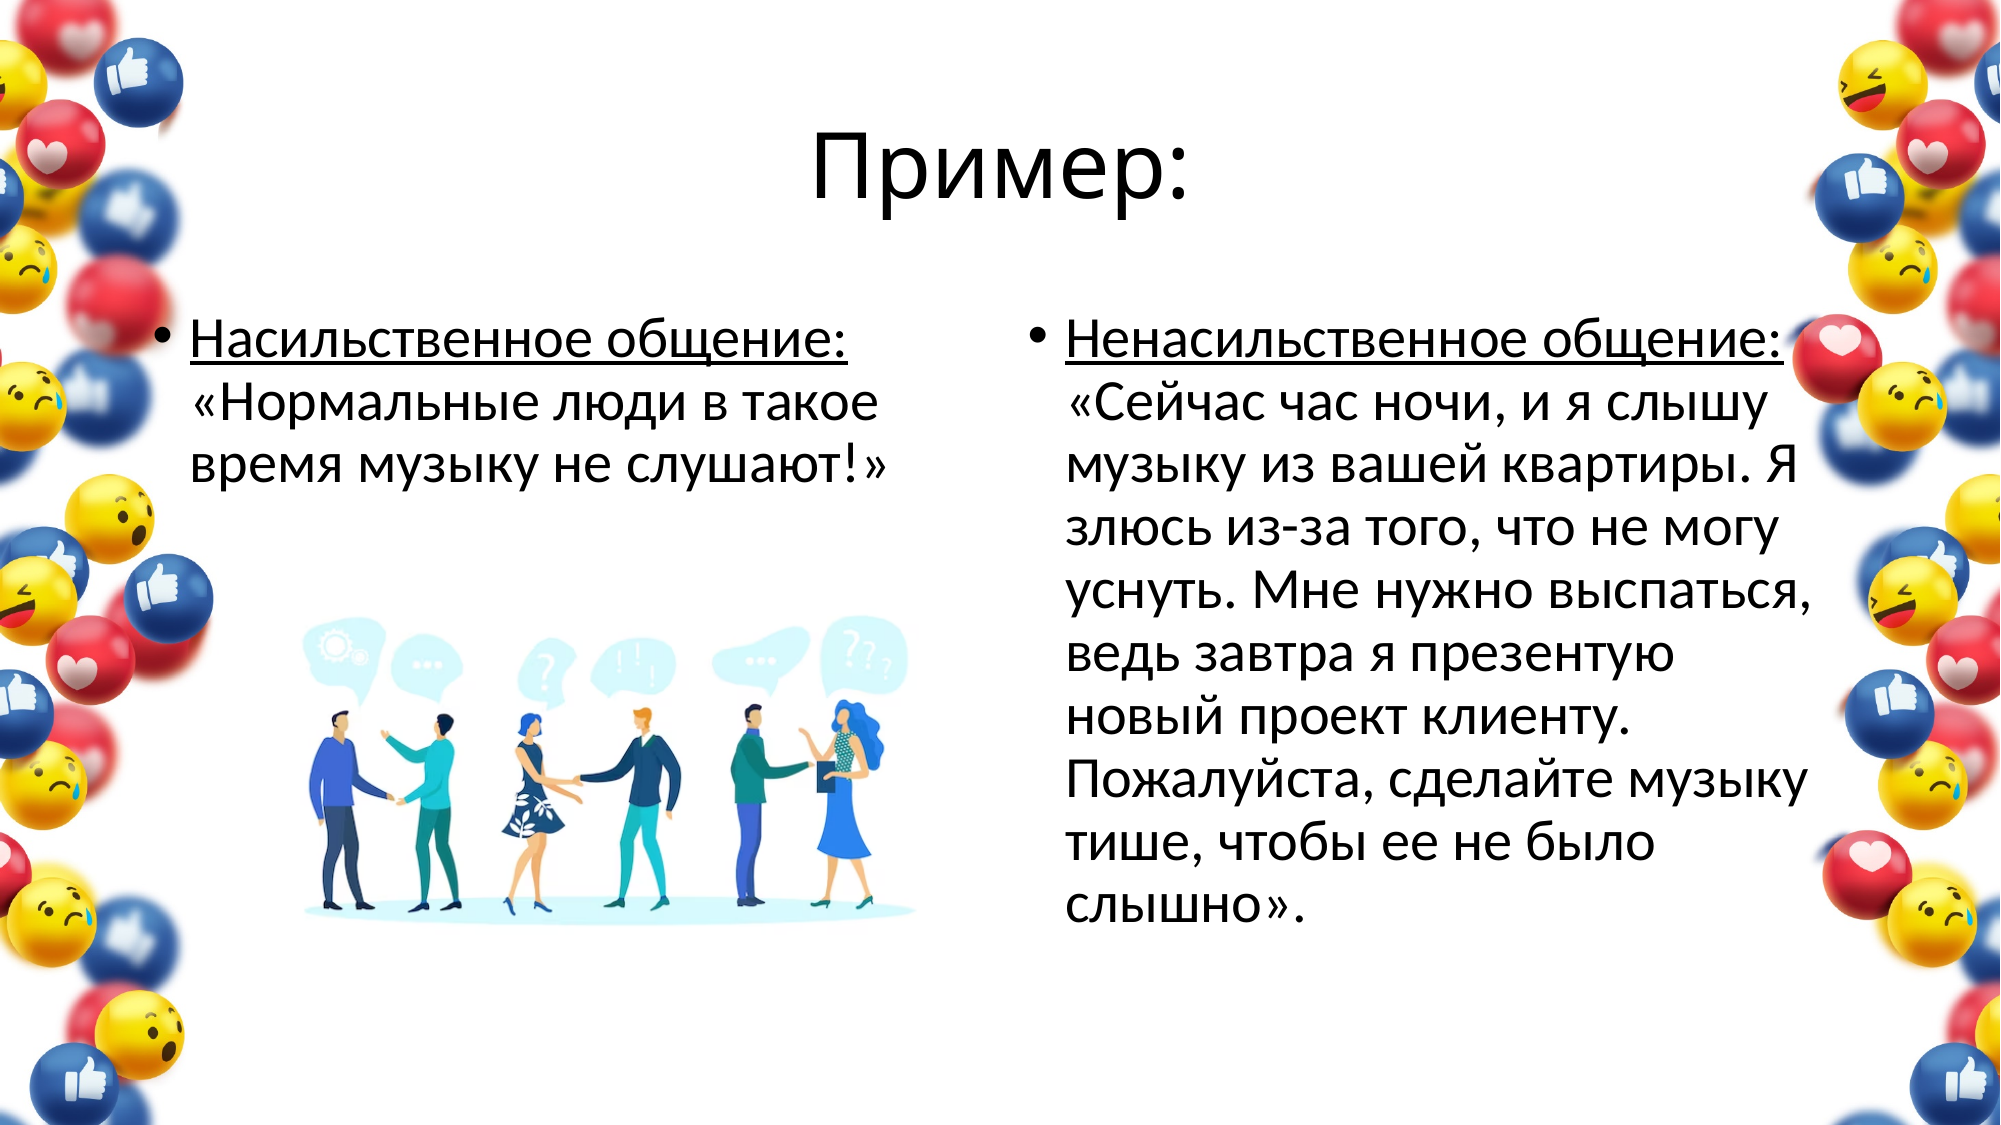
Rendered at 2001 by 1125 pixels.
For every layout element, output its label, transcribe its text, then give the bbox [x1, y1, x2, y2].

picture [0, 0, 2000, 1125]
title Пример: [137, 59, 1863, 278]
list Насильственное общение: «Нормальные люди в такое время музыку не слушают!» [137, 299, 988, 1014]
list Ненасильственное общение: «Сейчас час ночи, и я слышу музыку из вашей квартиры. Я злюсь из-за того, что не могу уснуть. Мне нужно выспаться, ведь завтра я презентую новый проект клиенту. Пожалуйста, сделайте музыку тише, чтобы ее не было слышно». [1012, 299, 1863, 1014]
